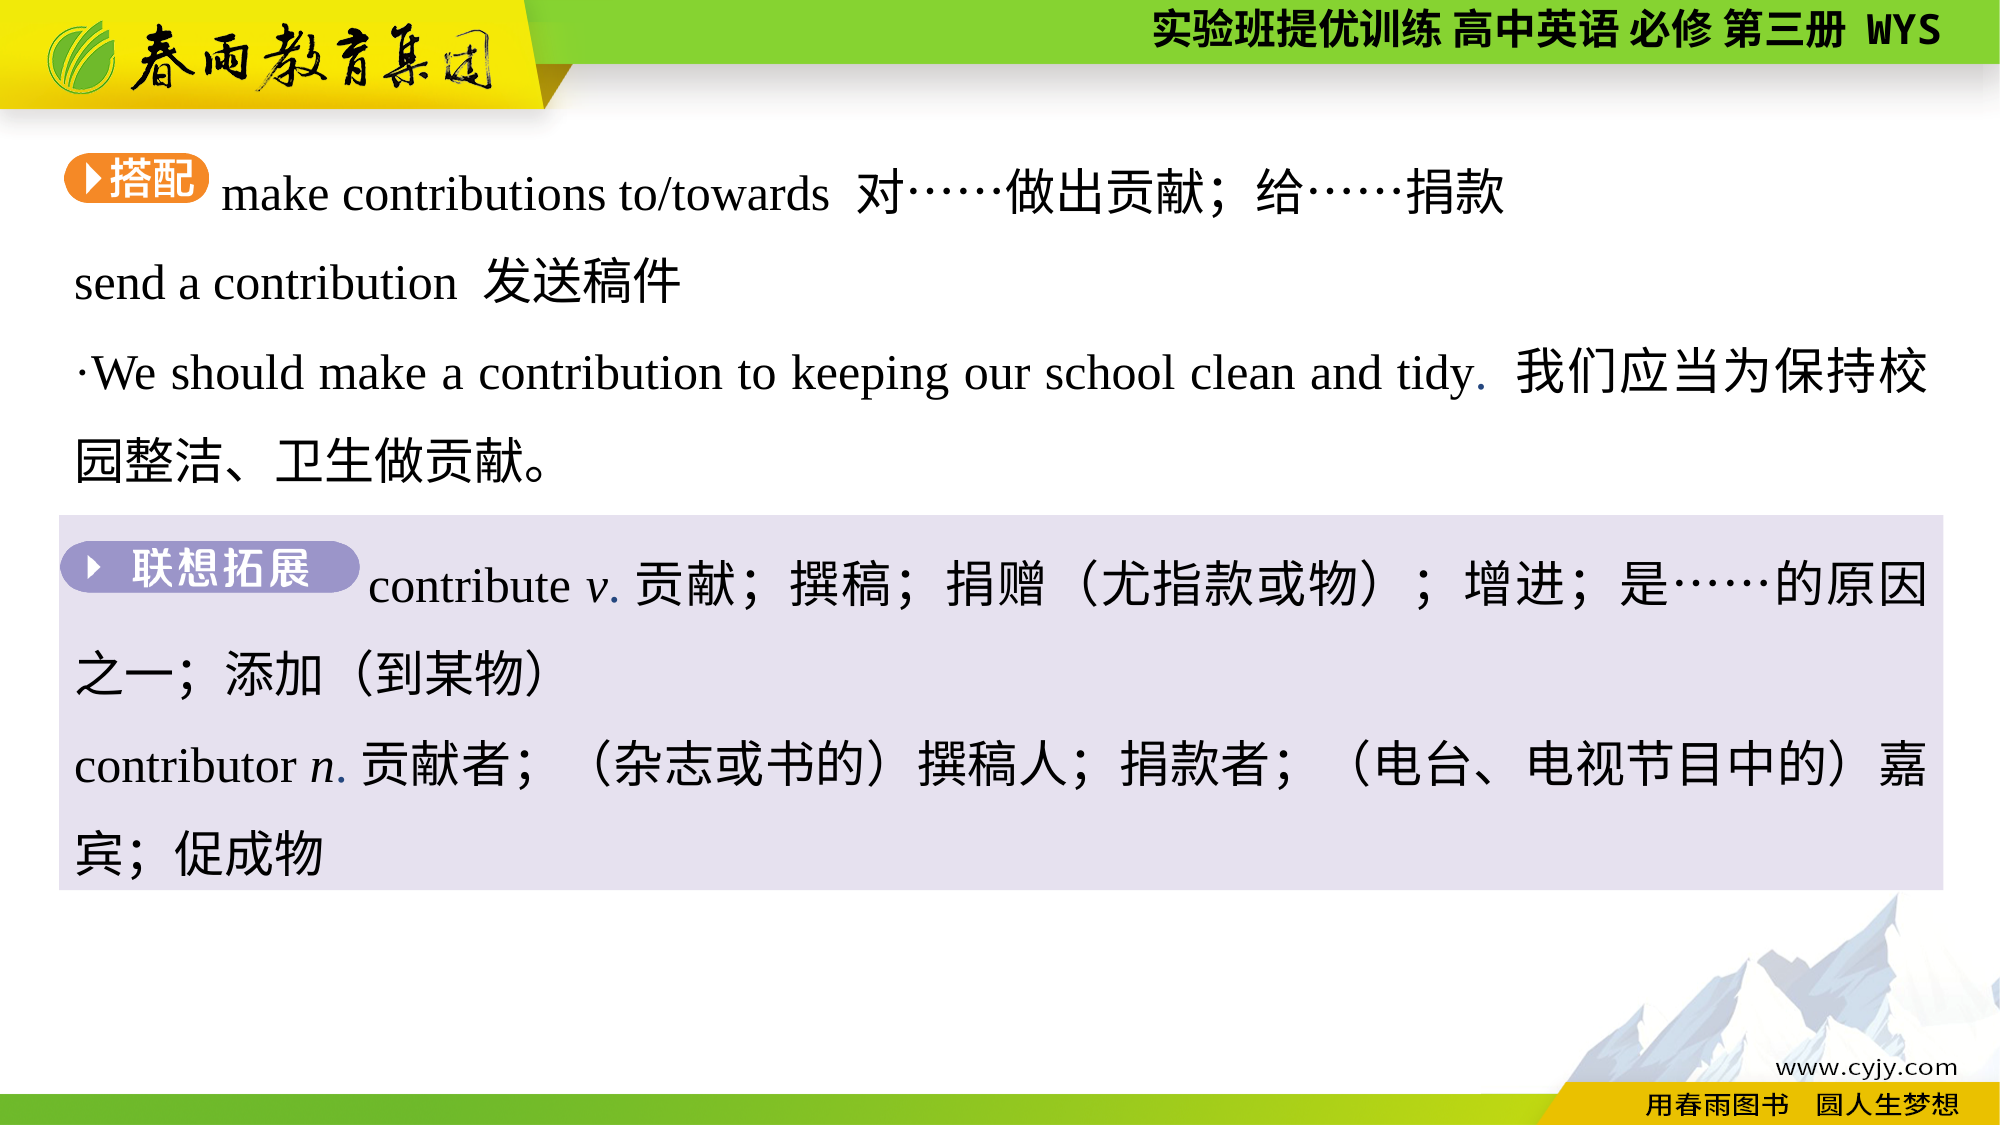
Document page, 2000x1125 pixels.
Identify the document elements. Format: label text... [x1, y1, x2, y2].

text_box contribute v.贡献；撰稿；捐赠（尤指款或物）；增进；是……的原因之一；添加（到某物） contributor n.贡献者；（杂志或书的）撰稿人；捐款者；（电台、电视节目中的）嘉宾；促成物 [59, 515, 1944, 891]
list make contributions to/towards 对……做出贡献；给……捐款 send a contribution 发送稿件 ·We should make a contribution to keeping our school clean and tidy. 我们应当为保持校园整洁、卫生做贡献。 [59, 122, 1944, 490]
picture [0, 0, 2000, 1125]
